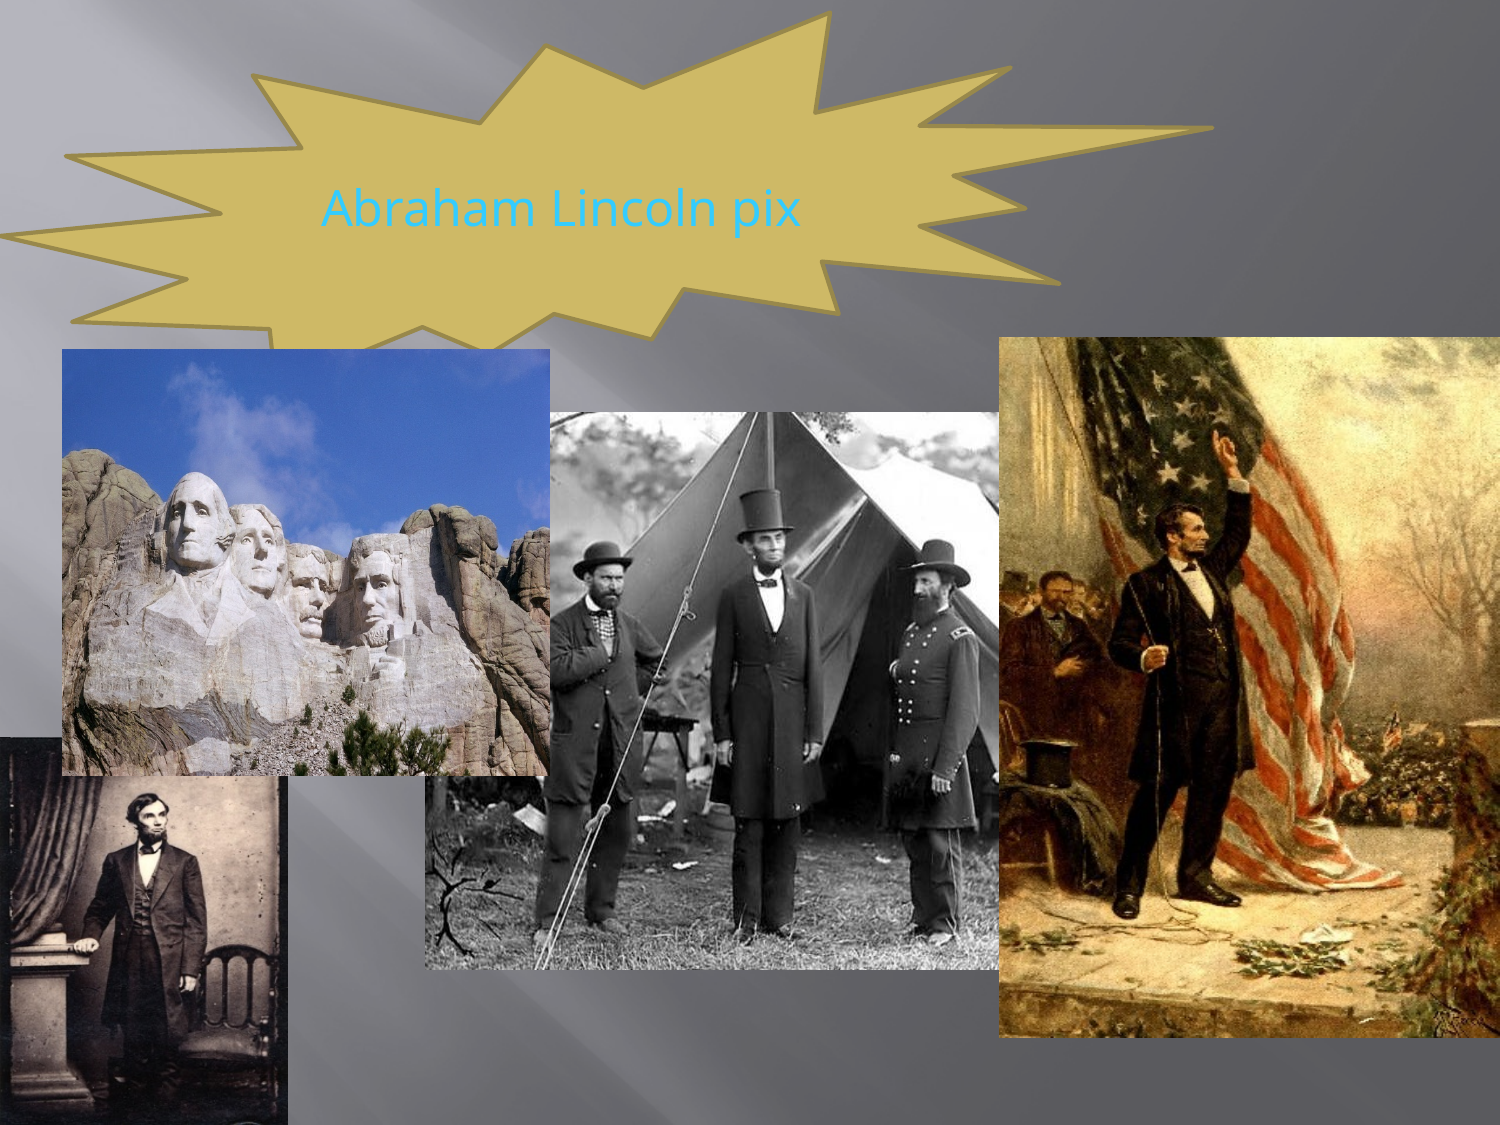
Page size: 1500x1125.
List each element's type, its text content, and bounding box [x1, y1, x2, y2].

picture [0, 337, 1500, 1125]
text_box Abraham Lincoln pix [0, 10, 1215, 348]
